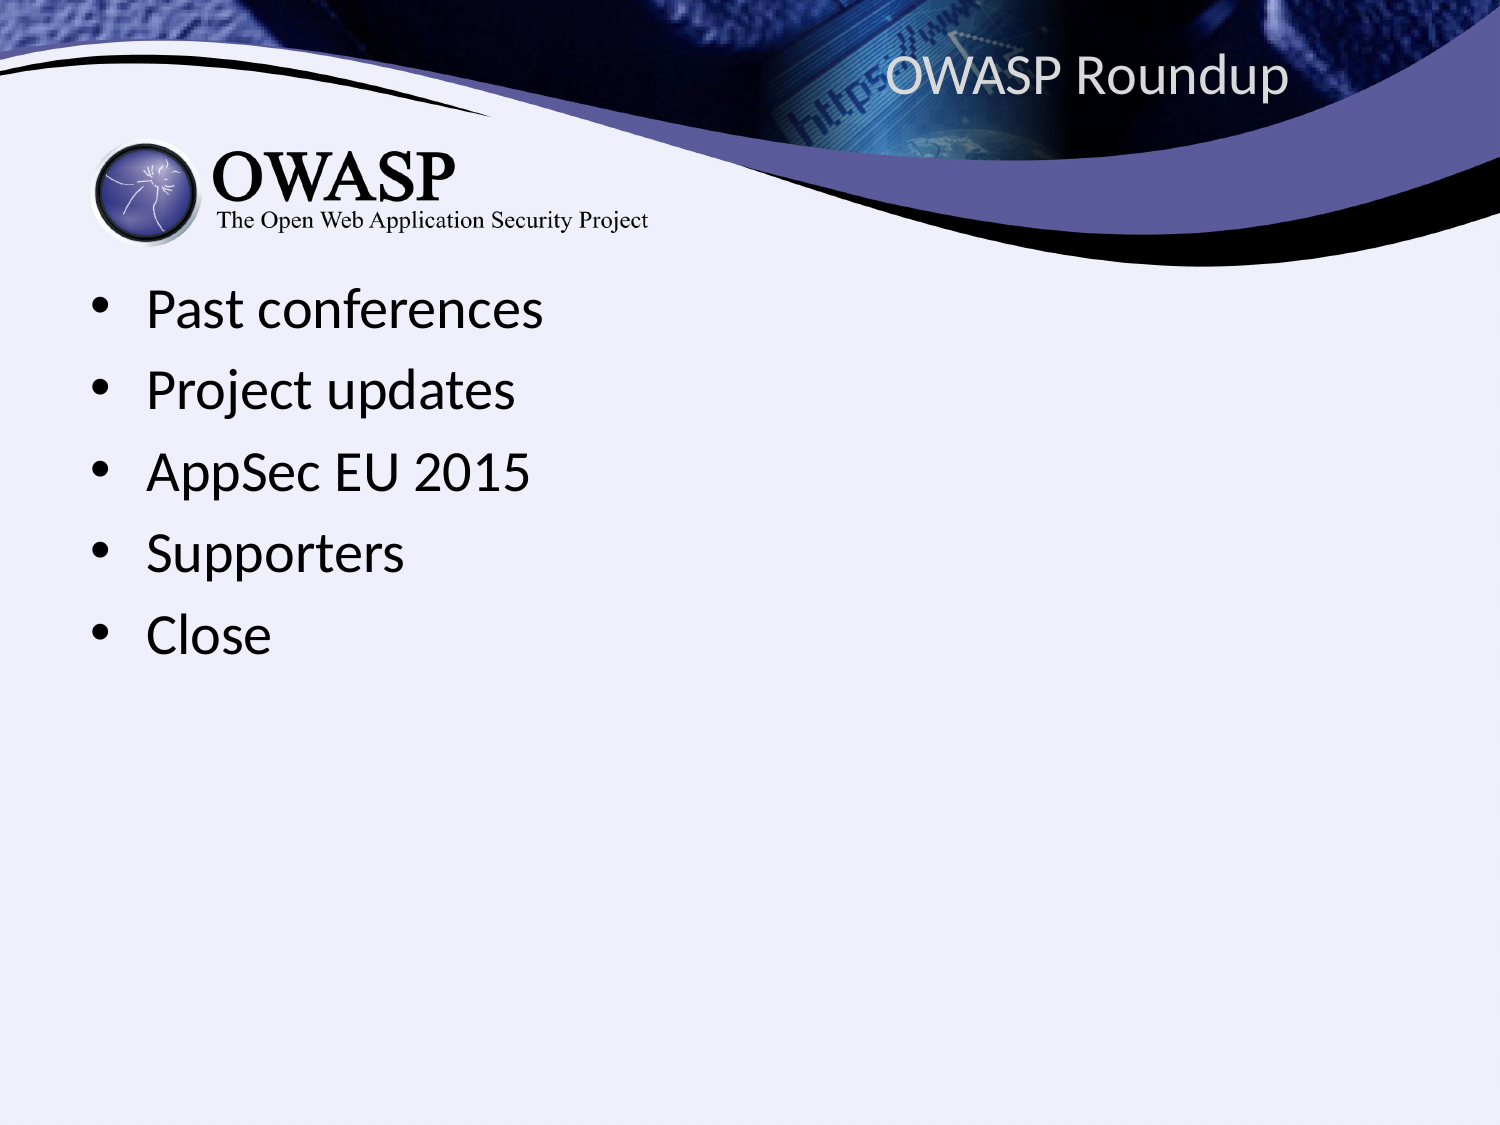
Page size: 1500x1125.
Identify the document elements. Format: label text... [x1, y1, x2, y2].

list Past conferences Project updates AppSec EU 2015 Supporters Close [75, 262, 1425, 1005]
title OWASP Roundup [699, 12, 1475, 130]
picture [0, 0, 1500, 1125]
